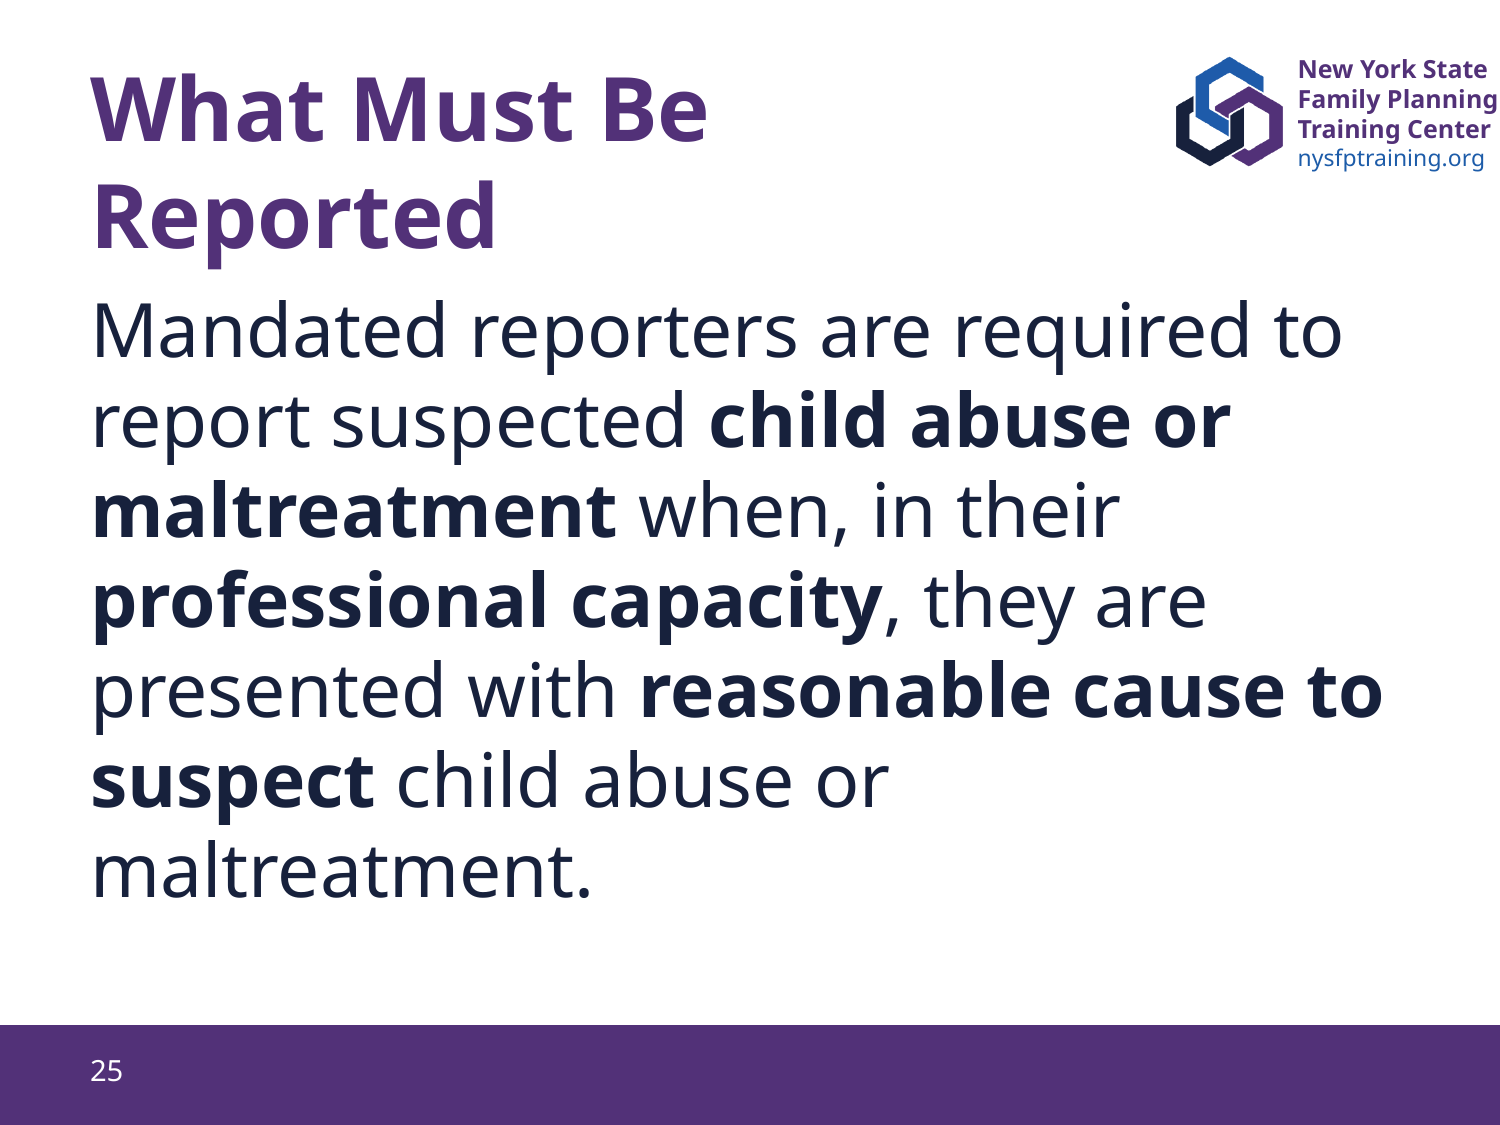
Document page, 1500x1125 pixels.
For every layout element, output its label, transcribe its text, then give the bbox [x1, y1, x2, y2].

slide_number 25 [75, 1042, 285, 1103]
title What Must Be Reported [75, 45, 1088, 275]
list Mandated reporters are required to report suspected child abuse or maltreatment when, in their professional capacity, they are presented with reasonable cause to suspect child abuse or maltreatment. [75, 275, 1425, 975]
picture [1175, 55, 1284, 168]
